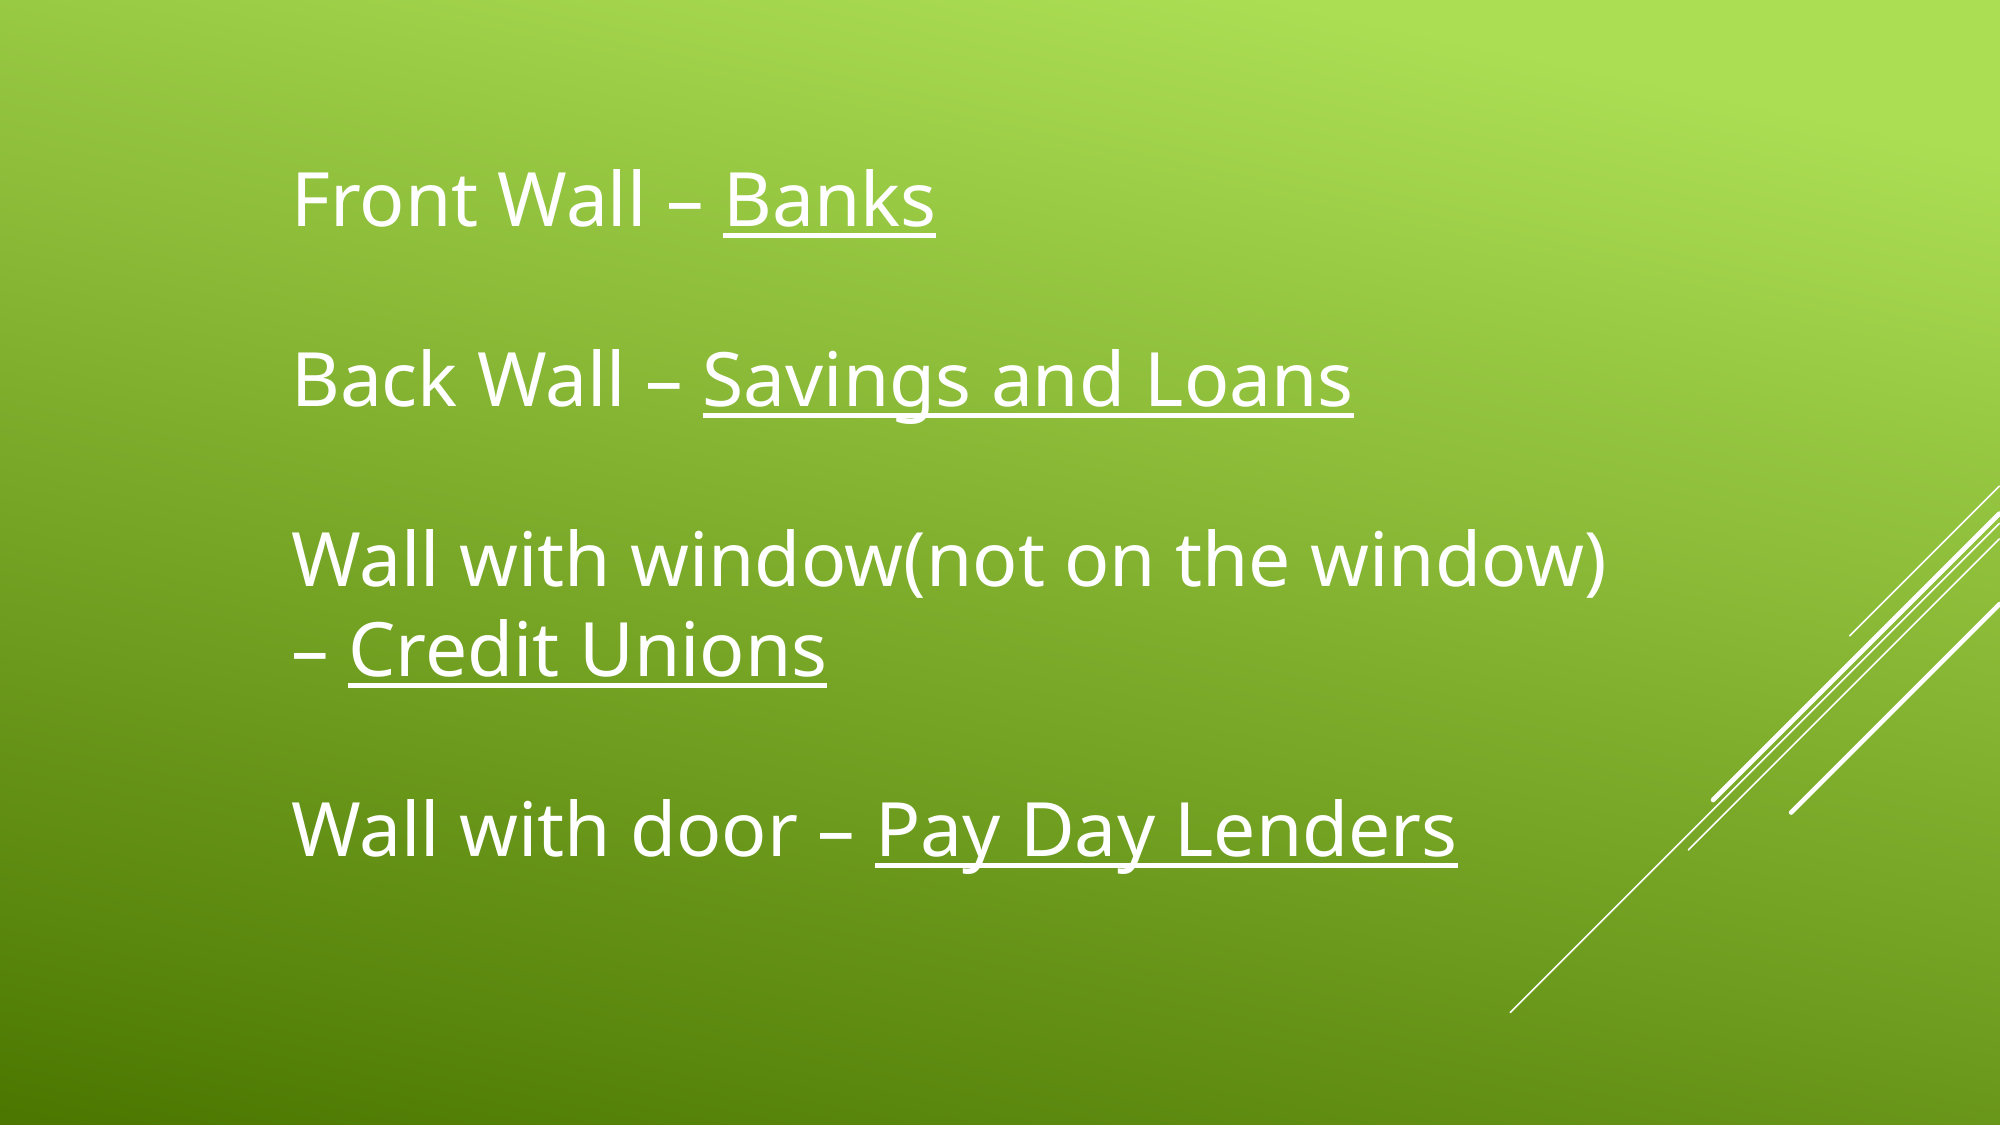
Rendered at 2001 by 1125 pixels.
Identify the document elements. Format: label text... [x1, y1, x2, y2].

text_box Front Wall – Banks Back Wall – Savings and Loans Wall with window(not on the window) – Credit Unions Wall with door – Pay Day Lenders [276, 144, 1679, 880]
